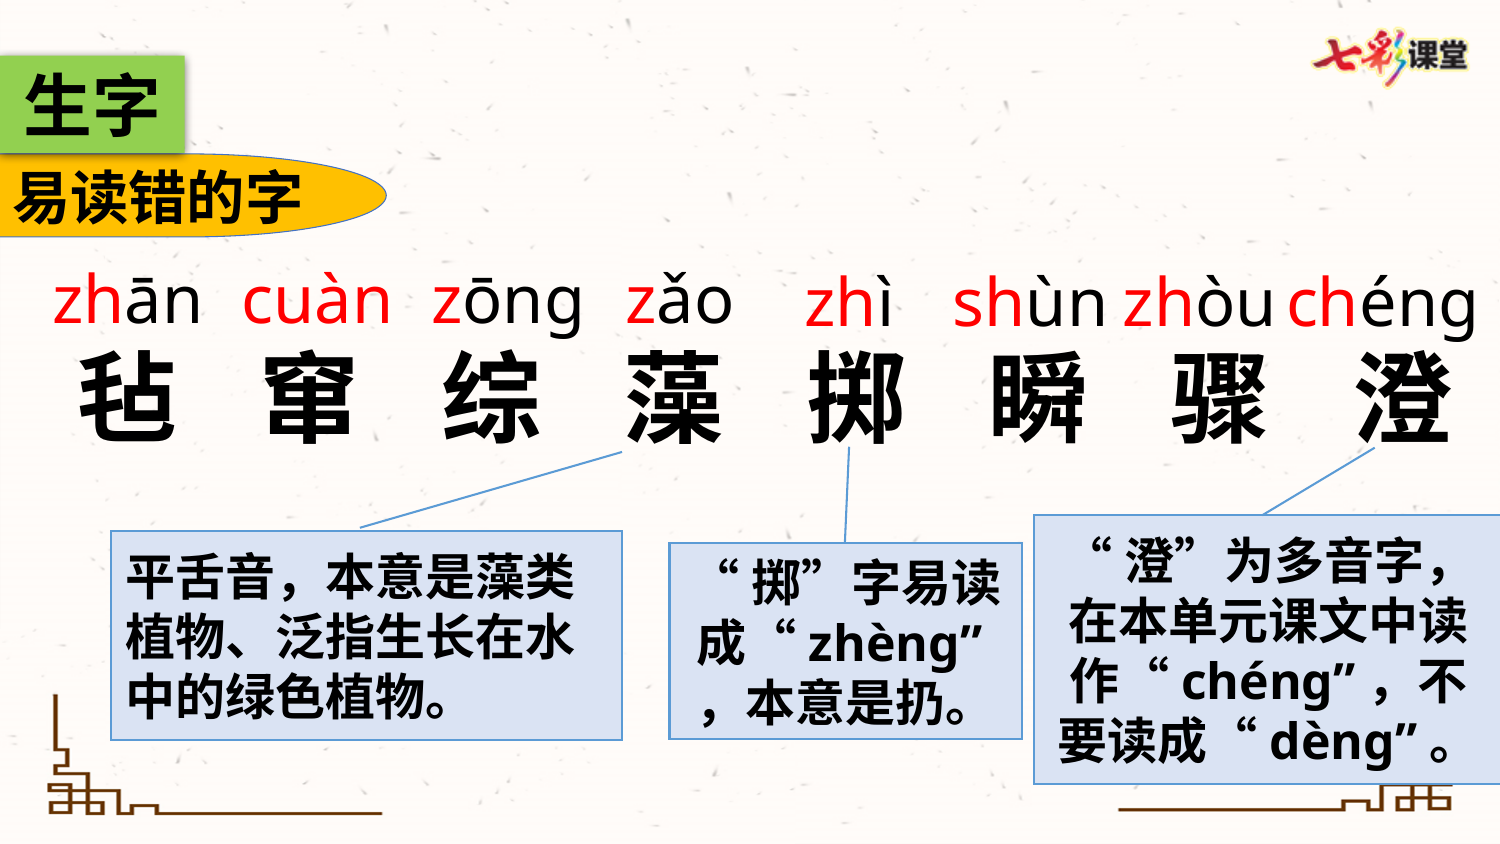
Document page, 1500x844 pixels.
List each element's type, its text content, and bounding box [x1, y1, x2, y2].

text_box zhòu [1124, 252, 1271, 348]
text_box “掷”字易读成“zhèng”，本意是扔。 [668, 446, 1023, 740]
text_box shùn [937, 252, 1124, 348]
text_box zhān [37, 249, 219, 345]
text_box 藻 [609, 328, 739, 463]
text_box 平舌音，本意是藻类植物、泛指生长在水中的绿色植物。 [359, 450, 623, 529]
text_box 窜 [244, 345, 375, 463]
text_box 瞬 [973, 348, 1104, 463]
text_box 骤 [1156, 348, 1286, 463]
text_box zǎo [610, 249, 776, 345]
text_box zōng [416, 249, 601, 345]
text_box 澄 [1338, 328, 1468, 463]
text_box “澄”为多音字，在本单元课文中读作“chéng”，不要读成“dèng”。 [1033, 446, 1500, 785]
text_box 掷 [791, 328, 922, 463]
picture [0, 0, 1500, 844]
text_box zhì [789, 252, 910, 348]
text_box cuàn [227, 249, 416, 345]
text_box 毡 [62, 345, 193, 463]
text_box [0, 153, 387, 238]
text_box chéng [1271, 252, 1494, 348]
text_box 生字 [0, 55, 185, 153]
text_box 平舌音，本意是藻类植物、泛指生长在水中的绿色植物。 [110, 530, 623, 741]
text_box 综 [426, 345, 557, 463]
